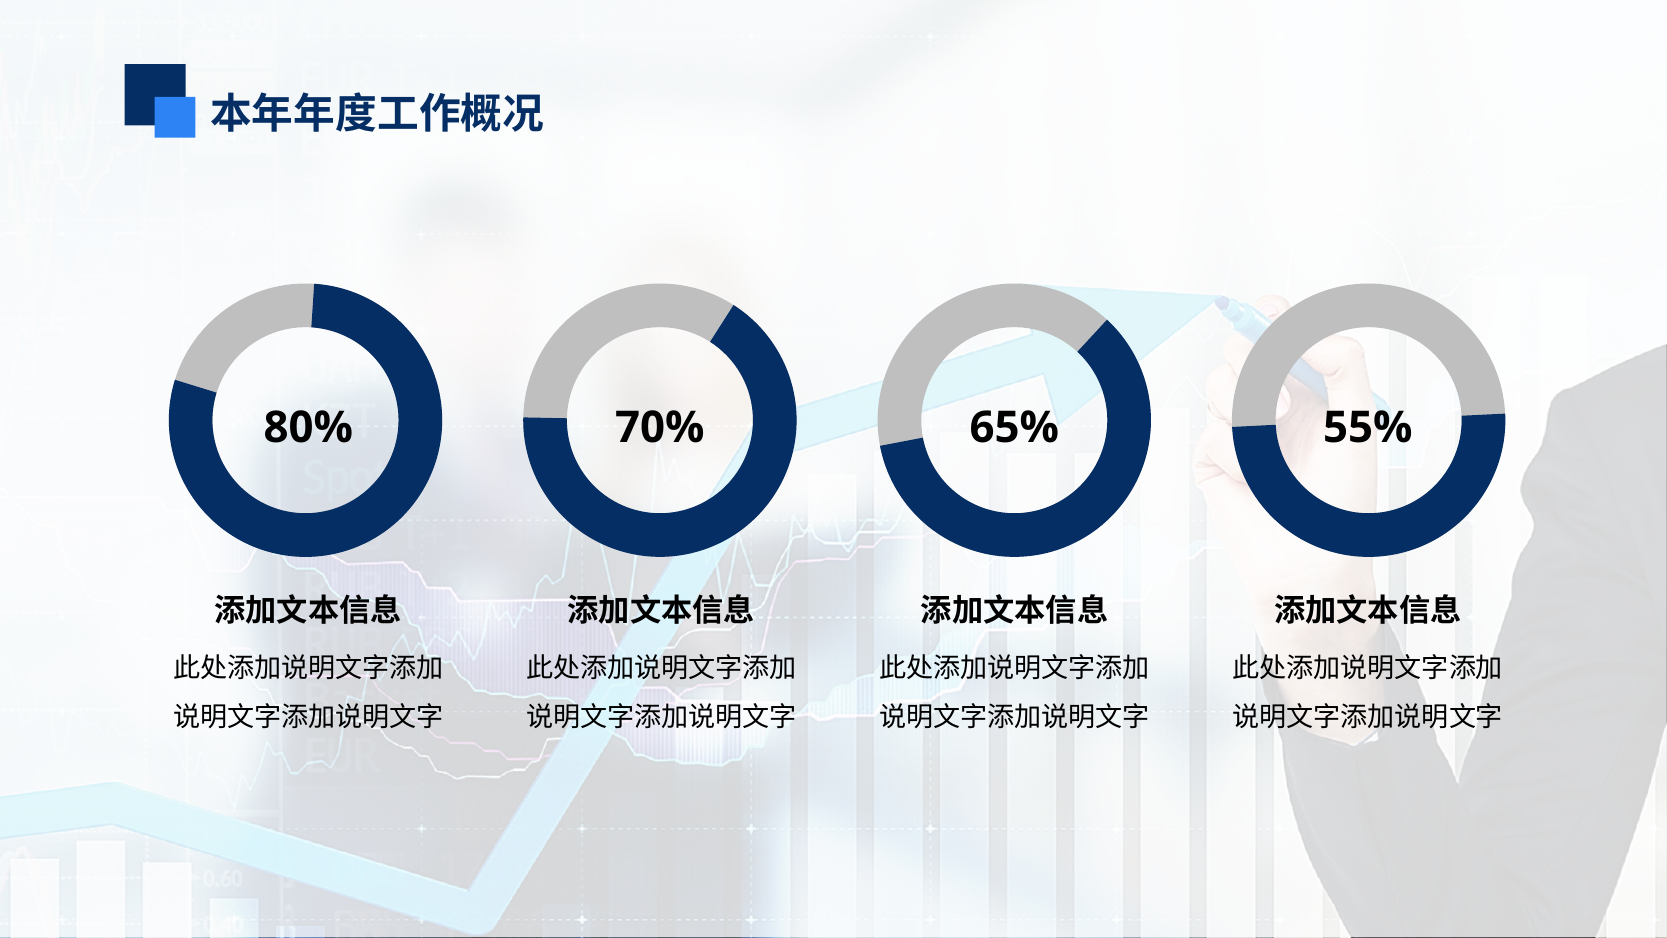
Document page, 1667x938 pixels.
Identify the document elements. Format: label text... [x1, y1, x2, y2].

text_box [123, 62, 188, 127]
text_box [168, 283, 443, 558]
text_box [1231, 283, 1506, 558]
text_box 本年年度工作概况 [195, 78, 574, 144]
text_box 添加文本信息 此处添加说明文字添加说明文字添加说明文字 [501, 581, 822, 767]
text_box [877, 283, 1152, 558]
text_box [522, 283, 797, 558]
text_box [153, 95, 197, 140]
text_box 添加文本信息 此处添加说明文字添加说明文字添加说明文字 [148, 581, 469, 767]
text_box 添加文本信息 此处添加说明文字添加说明文字添加说明文字 [1207, 581, 1528, 767]
text_box 添加文本信息 此处添加说明文字添加说明文字添加说明文字 [854, 581, 1175, 767]
